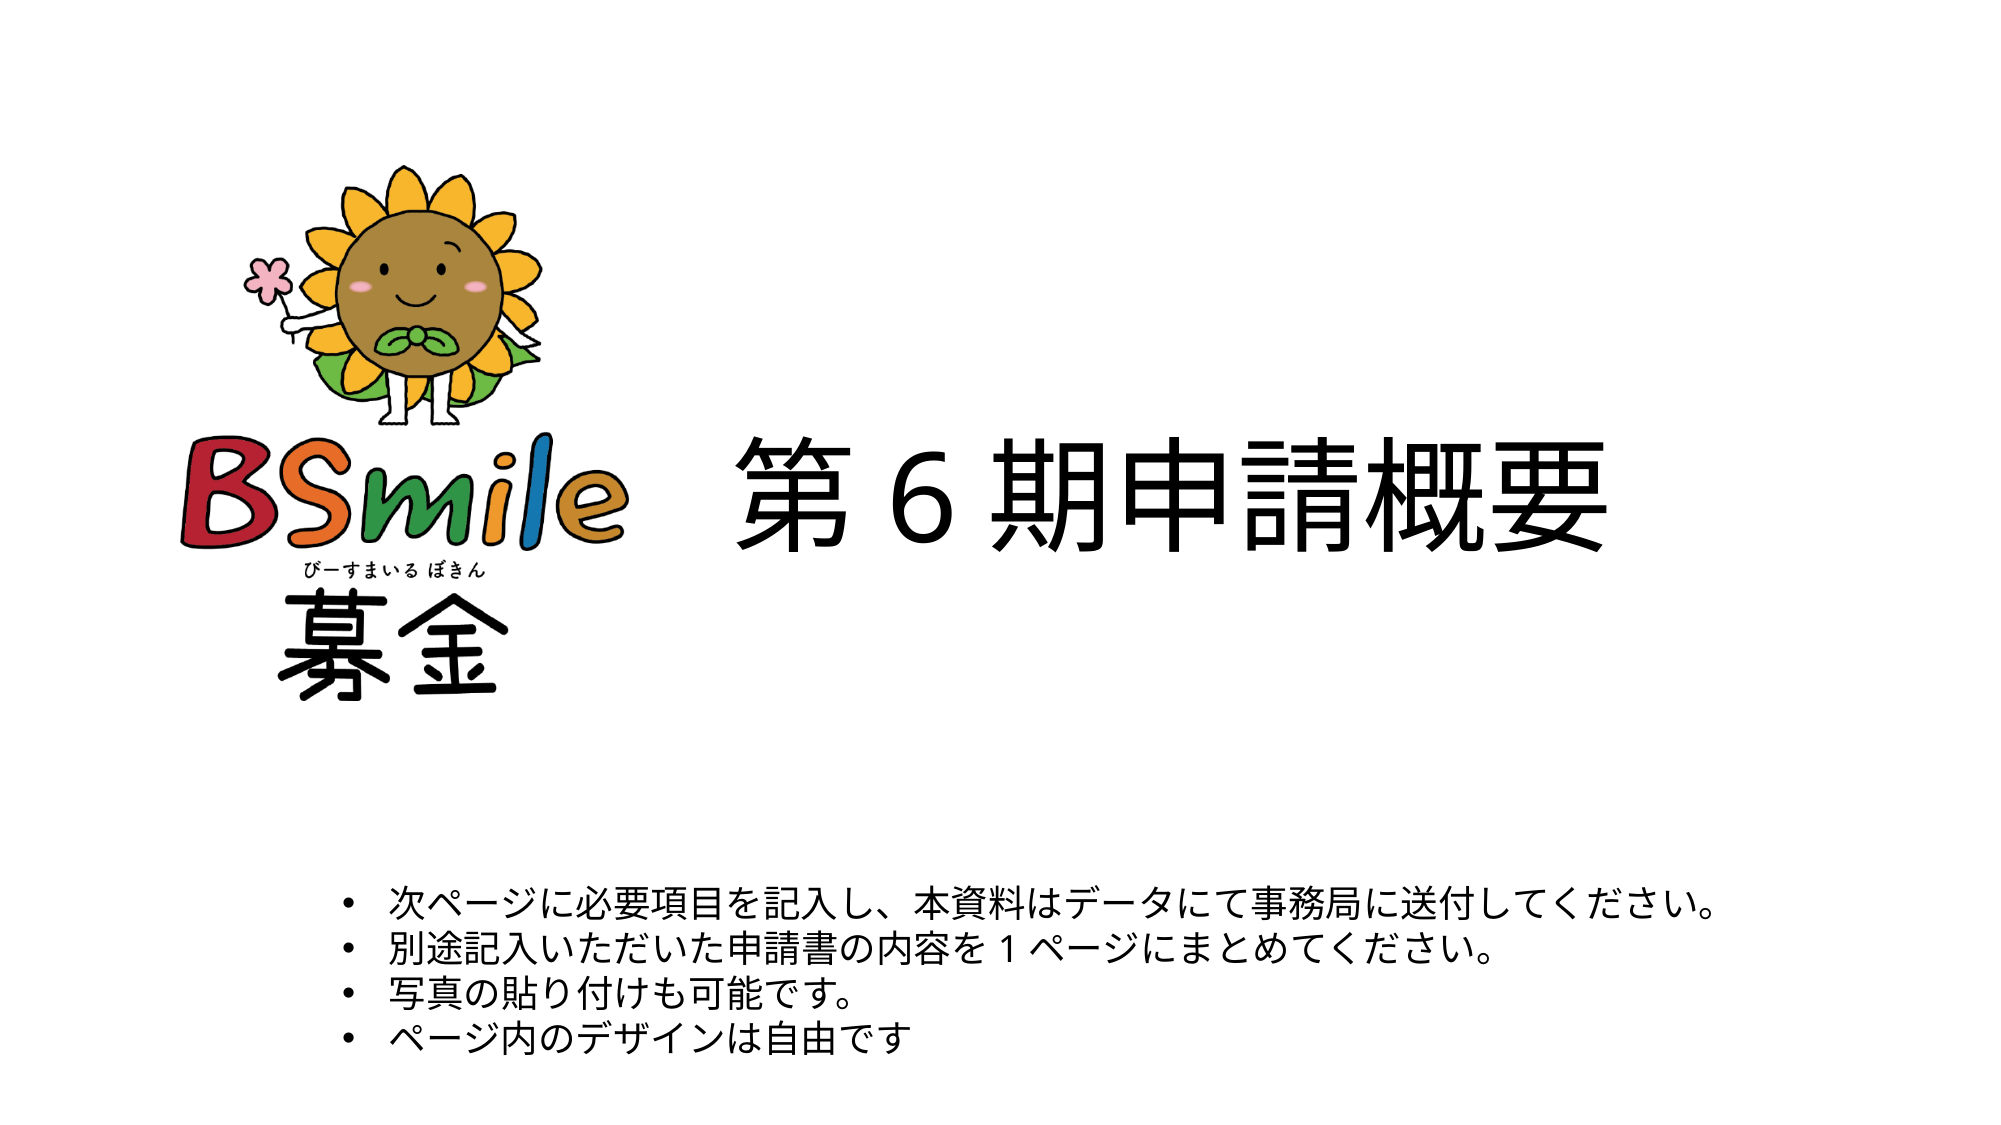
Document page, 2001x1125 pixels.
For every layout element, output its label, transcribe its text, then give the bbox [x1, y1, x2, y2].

text_box 次ページに必要項目を記入し、本資料はデータにて事務局に送付してください。 別途記入いただいた申請書の内容を1ページにまとめてください。 写真の貼り付けも可能です。 ページ内のデザインは自由です [326, 871, 1776, 1077]
title 第6期申請概要 [629, 185, 1922, 578]
picture [179, 164, 629, 702]
